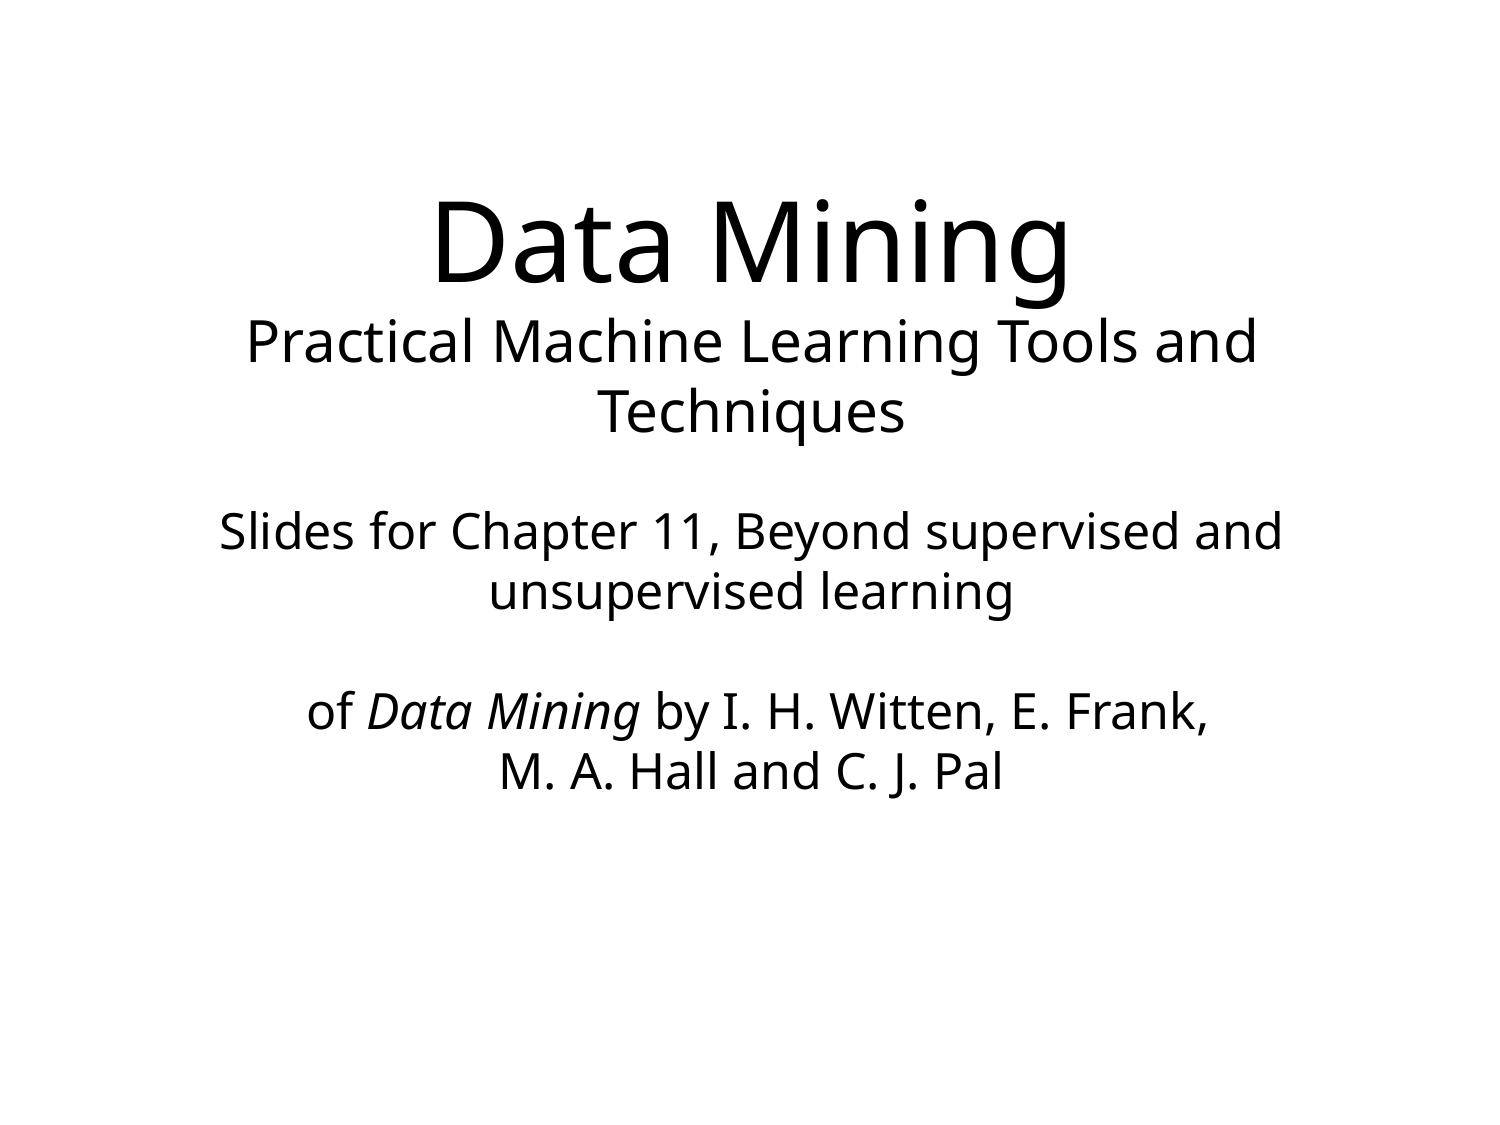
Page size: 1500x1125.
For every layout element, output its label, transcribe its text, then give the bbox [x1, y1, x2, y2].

text_box Data Mining Practical Machine Learning Tools and Techniques Slides for Chapter 11, Beyond supervised and unsupervised learning of Data Mining by I. H. Witten, E. Frank, M. A. Hall and C. J. Pal [84, 162, 1420, 296]
